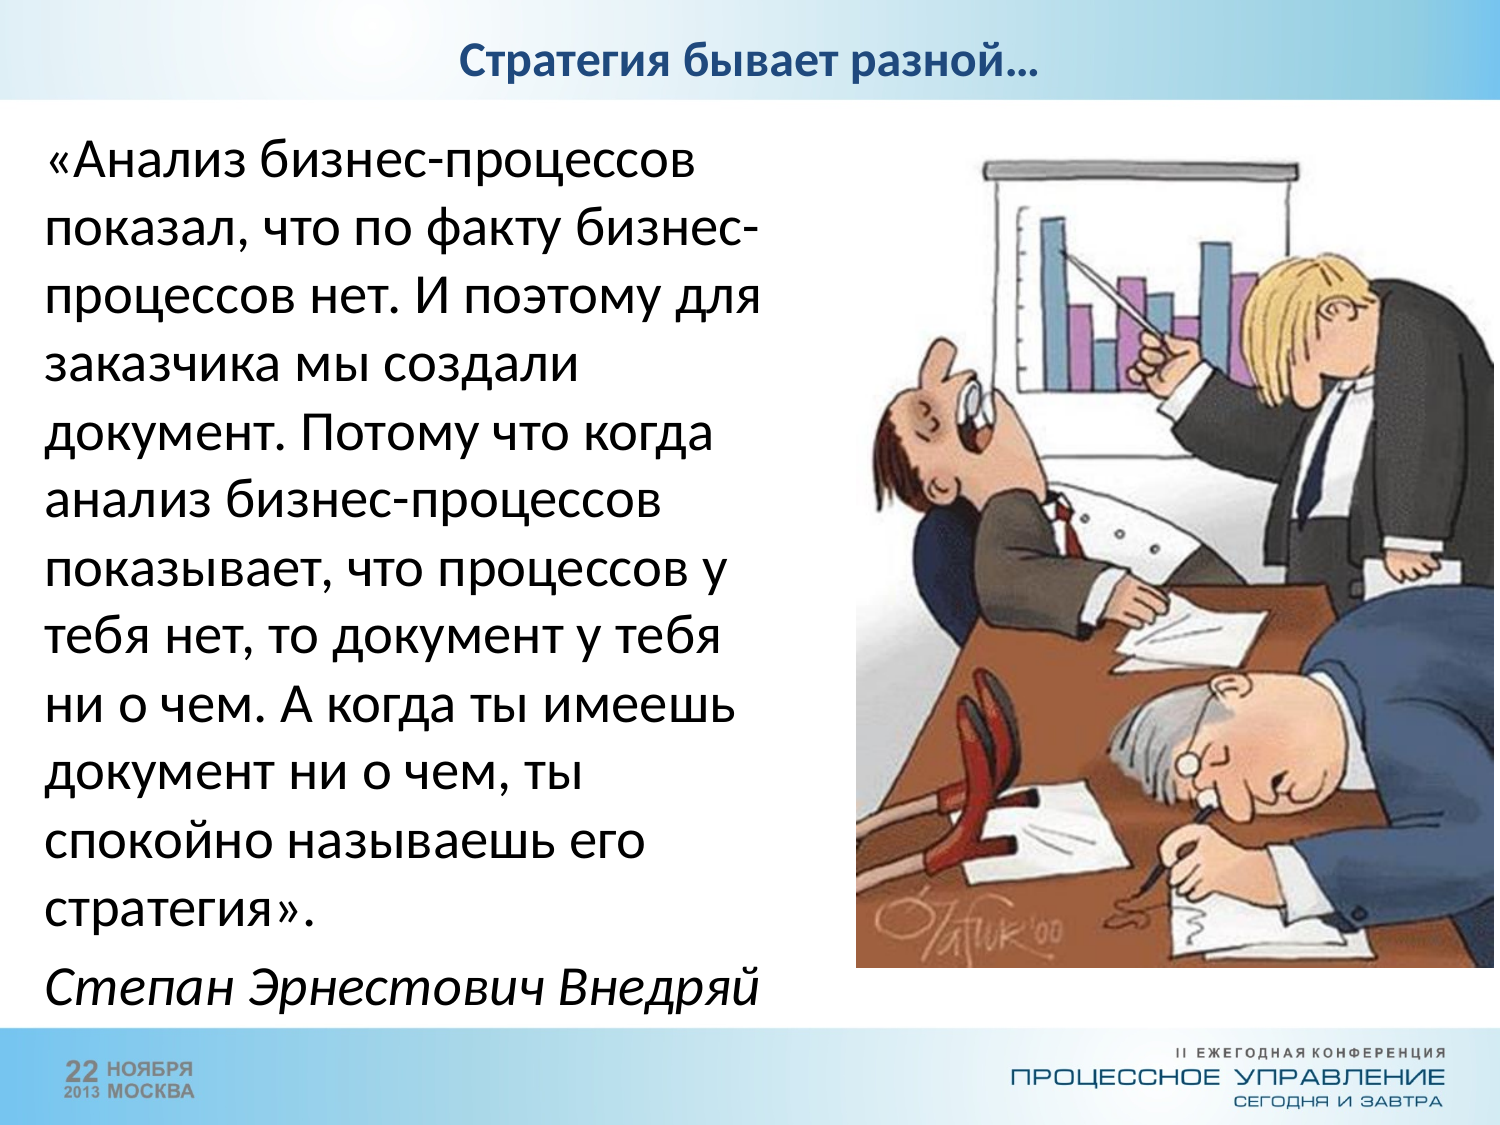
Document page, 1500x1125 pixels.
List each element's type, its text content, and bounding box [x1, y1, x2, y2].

list «Анализ бизнес-процессов показал, что по факту бизнес-процессов нет. И поэтому для заказчика мы создали документ. Потому что когда анализ бизнес-процессов показывает, что процессов у тебя нет, то документ у тебя ни о чем. А когда ты имеешь документ ни о чем, ты спокойно называешь его стратегия». Степан Эрнестович Внедряй [29, 113, 809, 1035]
list Стратегия бывает разной… [29, 19, 1471, 107]
picture [0, 0, 1500, 1125]
